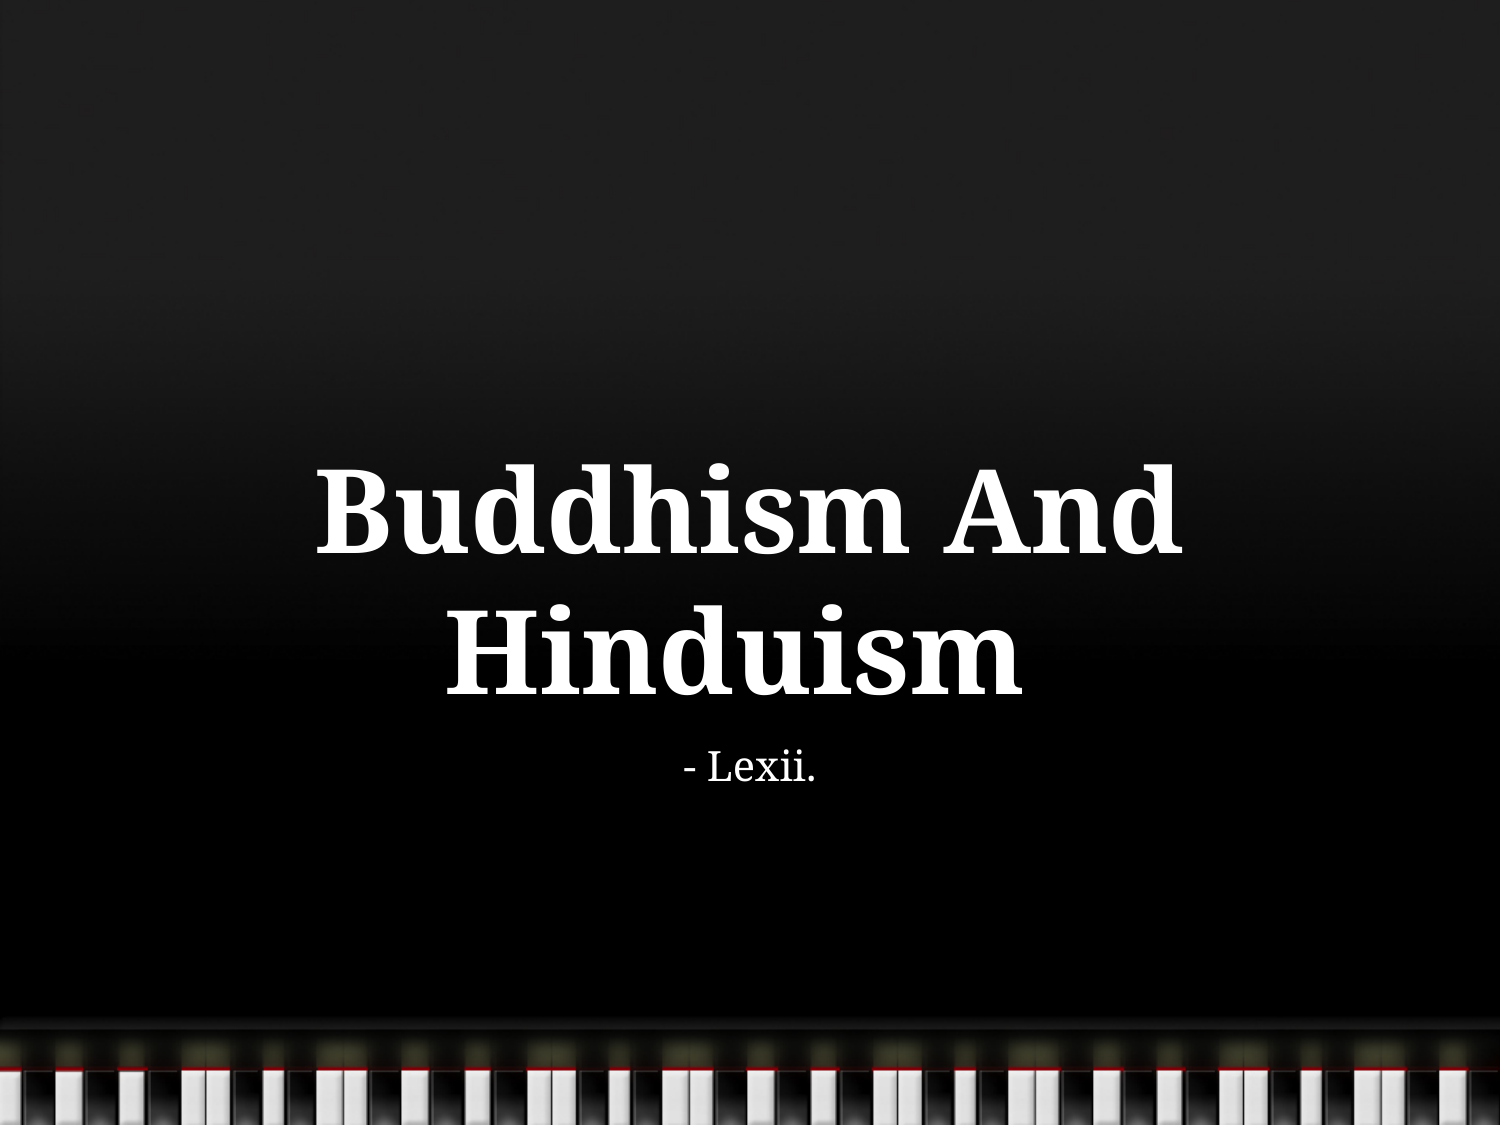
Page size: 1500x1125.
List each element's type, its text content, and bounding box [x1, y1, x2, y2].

subtitle - Lexii. [75, 732, 1425, 925]
title Buddhism And Hinduism [75, 374, 1425, 725]
picture [0, 0, 1500, 1125]
